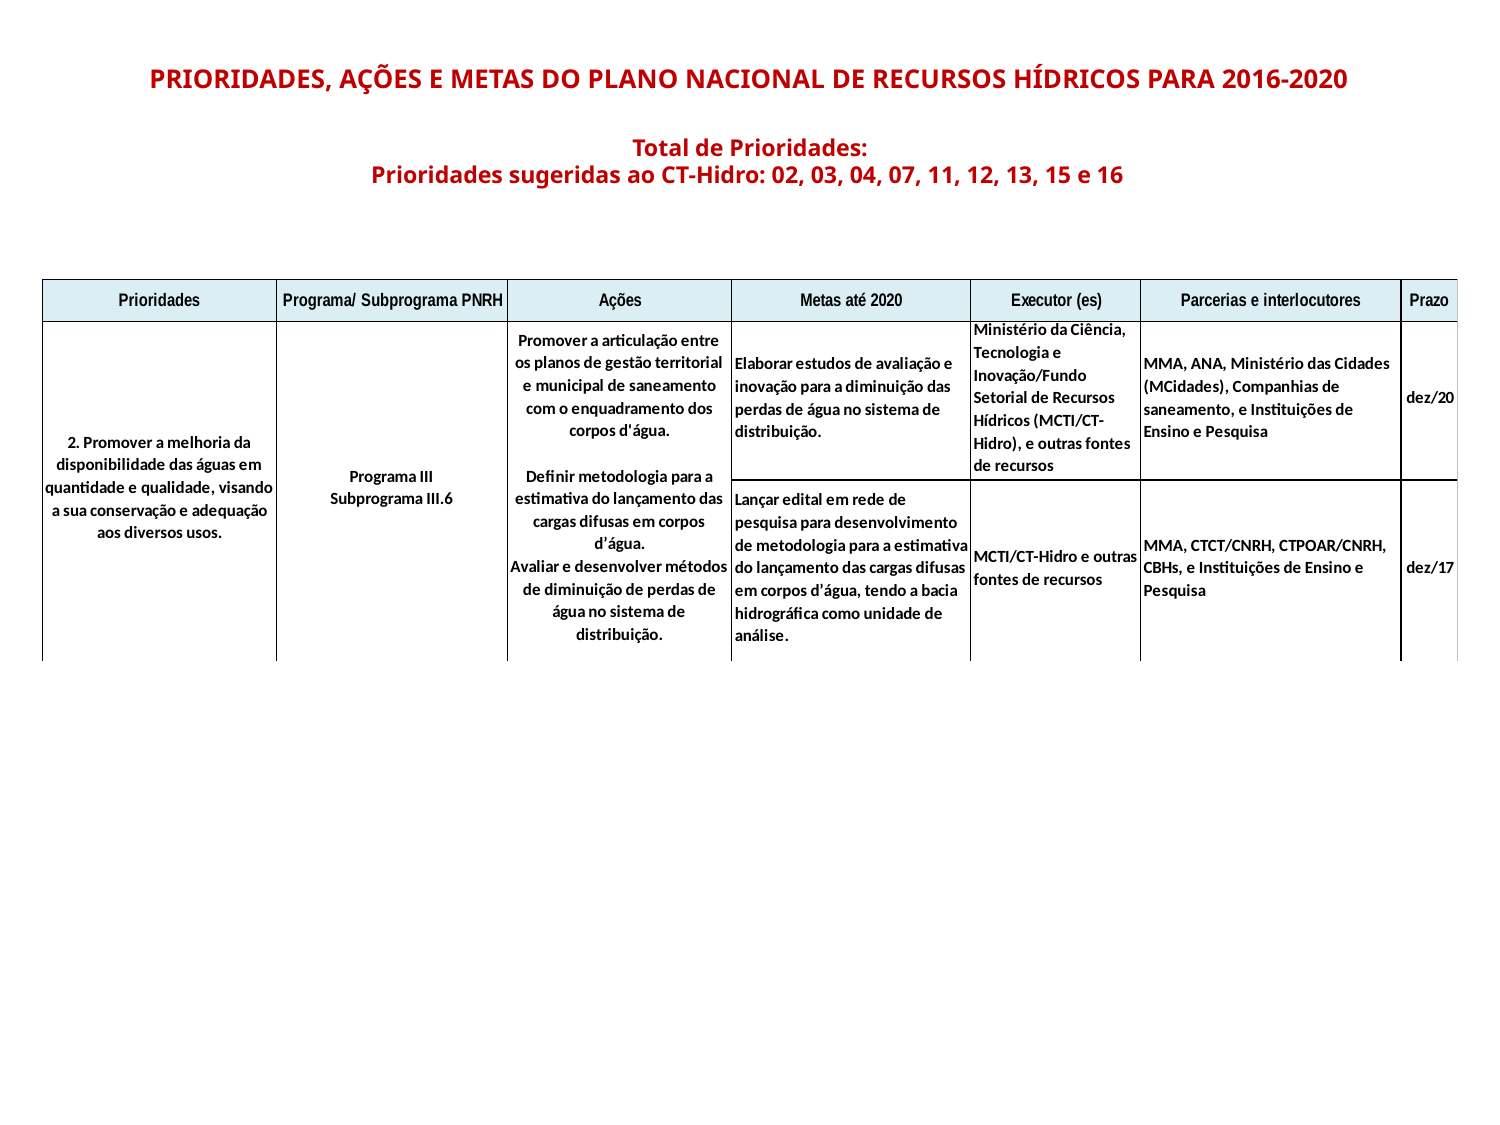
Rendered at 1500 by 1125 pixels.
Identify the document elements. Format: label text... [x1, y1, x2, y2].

text_box Total de Prioridades: Prioridades sugeridas ao CT-Hidro: 02, 03, 04, 07, 11, 12, 13, 15 e 16 [74, 125, 1425, 197]
title PRIORIDADES, AÇÕES E METAS DO PLANO NACIONAL DE RECURSOS HÍDRICOS PARA 2016-2020 [75, 42, 1425, 114]
picture [41, 278, 1459, 663]
